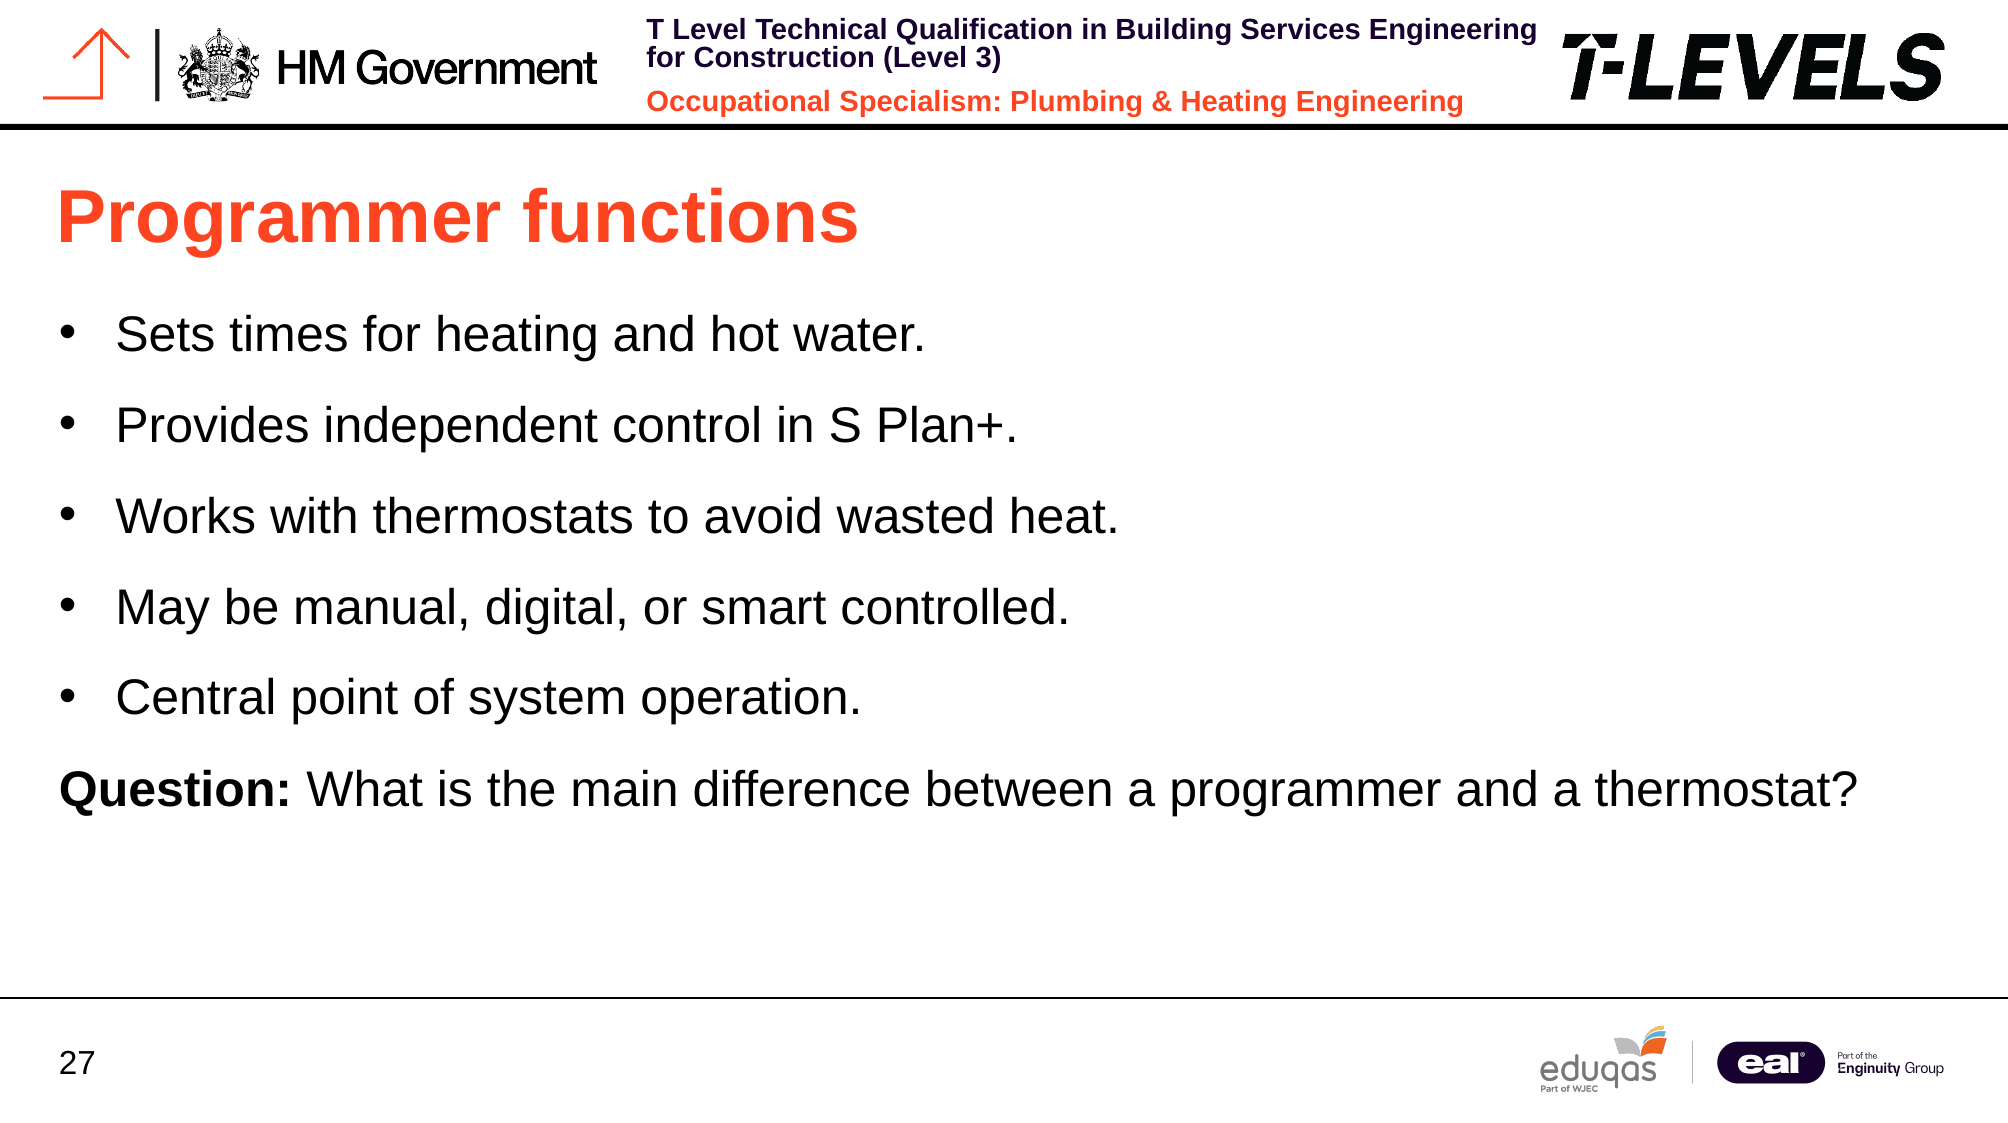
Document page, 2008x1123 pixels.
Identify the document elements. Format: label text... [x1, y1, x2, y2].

picture [1535, 1021, 1949, 1097]
list Sets times for heating and hot water. Provides independent control in S Plan+. Works with thermostats to avoid wasted heat. May be manual, digital, or smart controlled. Central point of system operation. Question: What is the main difference between a programmer and a thermostat? [59, 295, 1949, 975]
picture [38, 27, 136, 100]
title Programmer functions [41, 111, 1949, 314]
picture [155, 28, 597, 102]
picture [1543, 25, 1964, 108]
